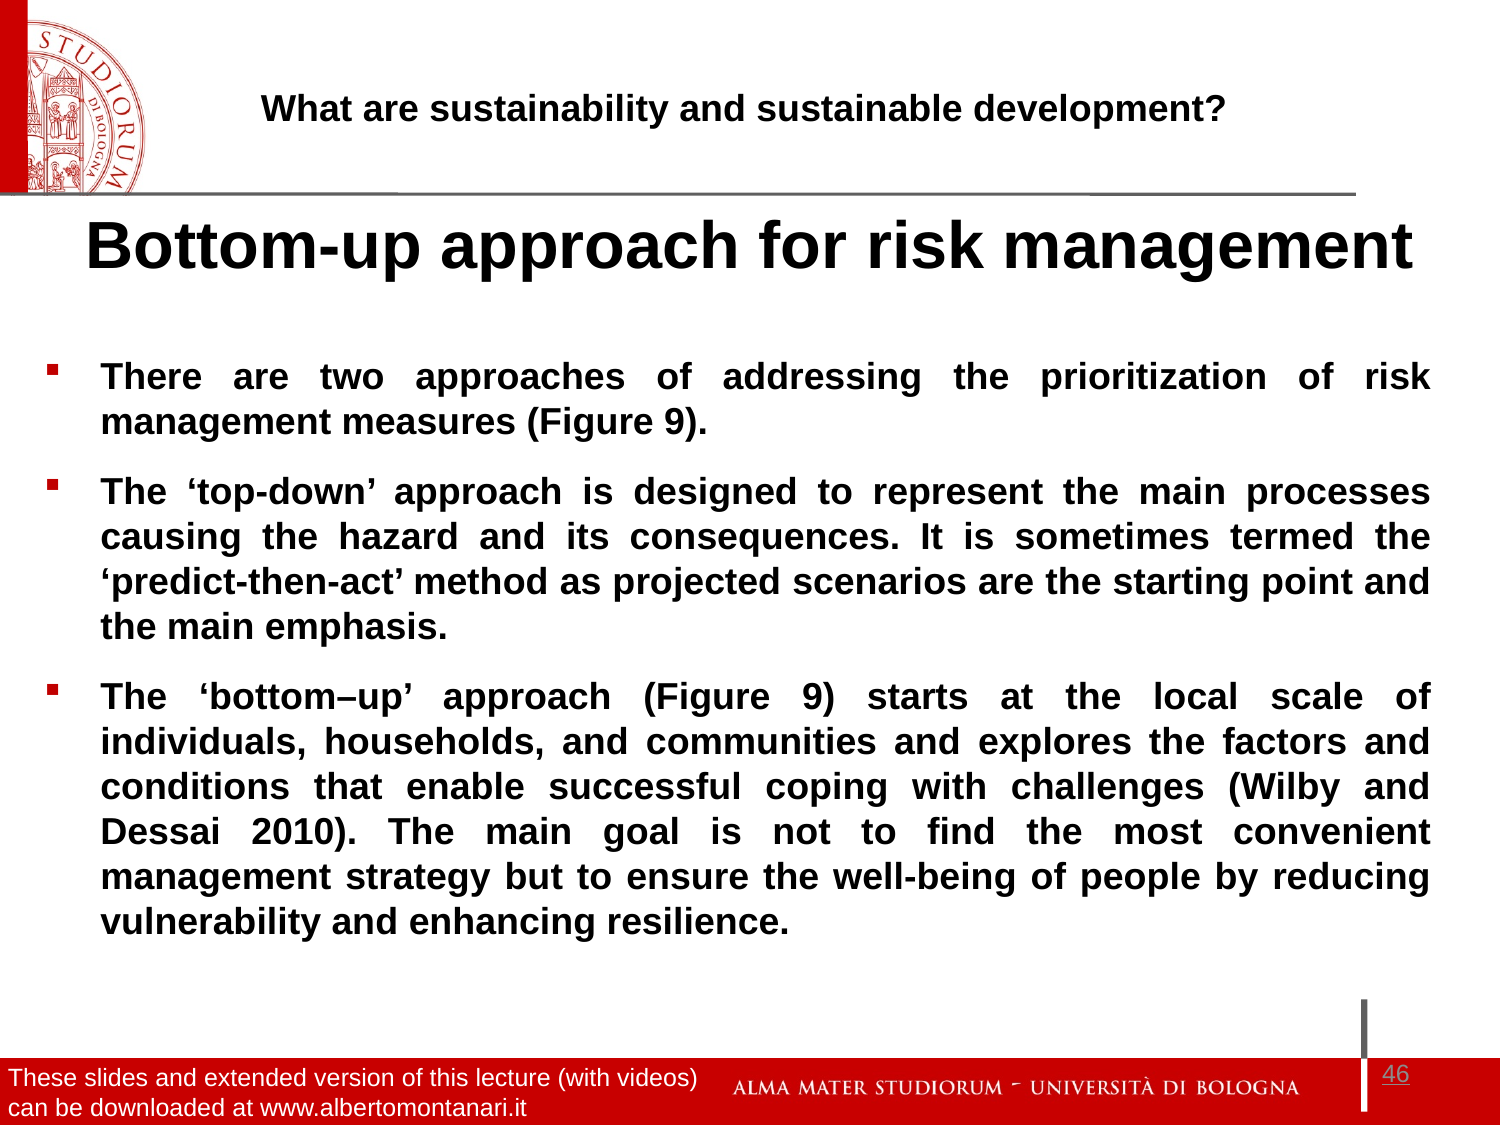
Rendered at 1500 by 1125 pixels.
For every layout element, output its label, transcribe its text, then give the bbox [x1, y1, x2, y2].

list There are two approaches of addressing the prioritization of risk management measures (Figure 9). The ‘top-down’ approach is designed to represent the main processes causing the hazard and its consequences. It is sometimes termed the ‘predict-then-act’ method as projected scenarios are the starting point and the main emphasis. The ‘bottom–up’ approach (Figure 9) starts at the local scale of individuals, households, and communities and explores the factors and conditions that enable successful coping with challenges (Wilby and Dessai 2010). The main goal is not to find the most convenient management strategy but to ensure the well-being of people by reducing vulnerability and enhancing resilience. [29, 344, 1447, 997]
text_box Bottom-up approach for risk management [53, 194, 1447, 290]
picture [28, 16, 151, 192]
picture [0, 1058, 1500, 1125]
slide_number 46 [1074, 1042, 1425, 1103]
